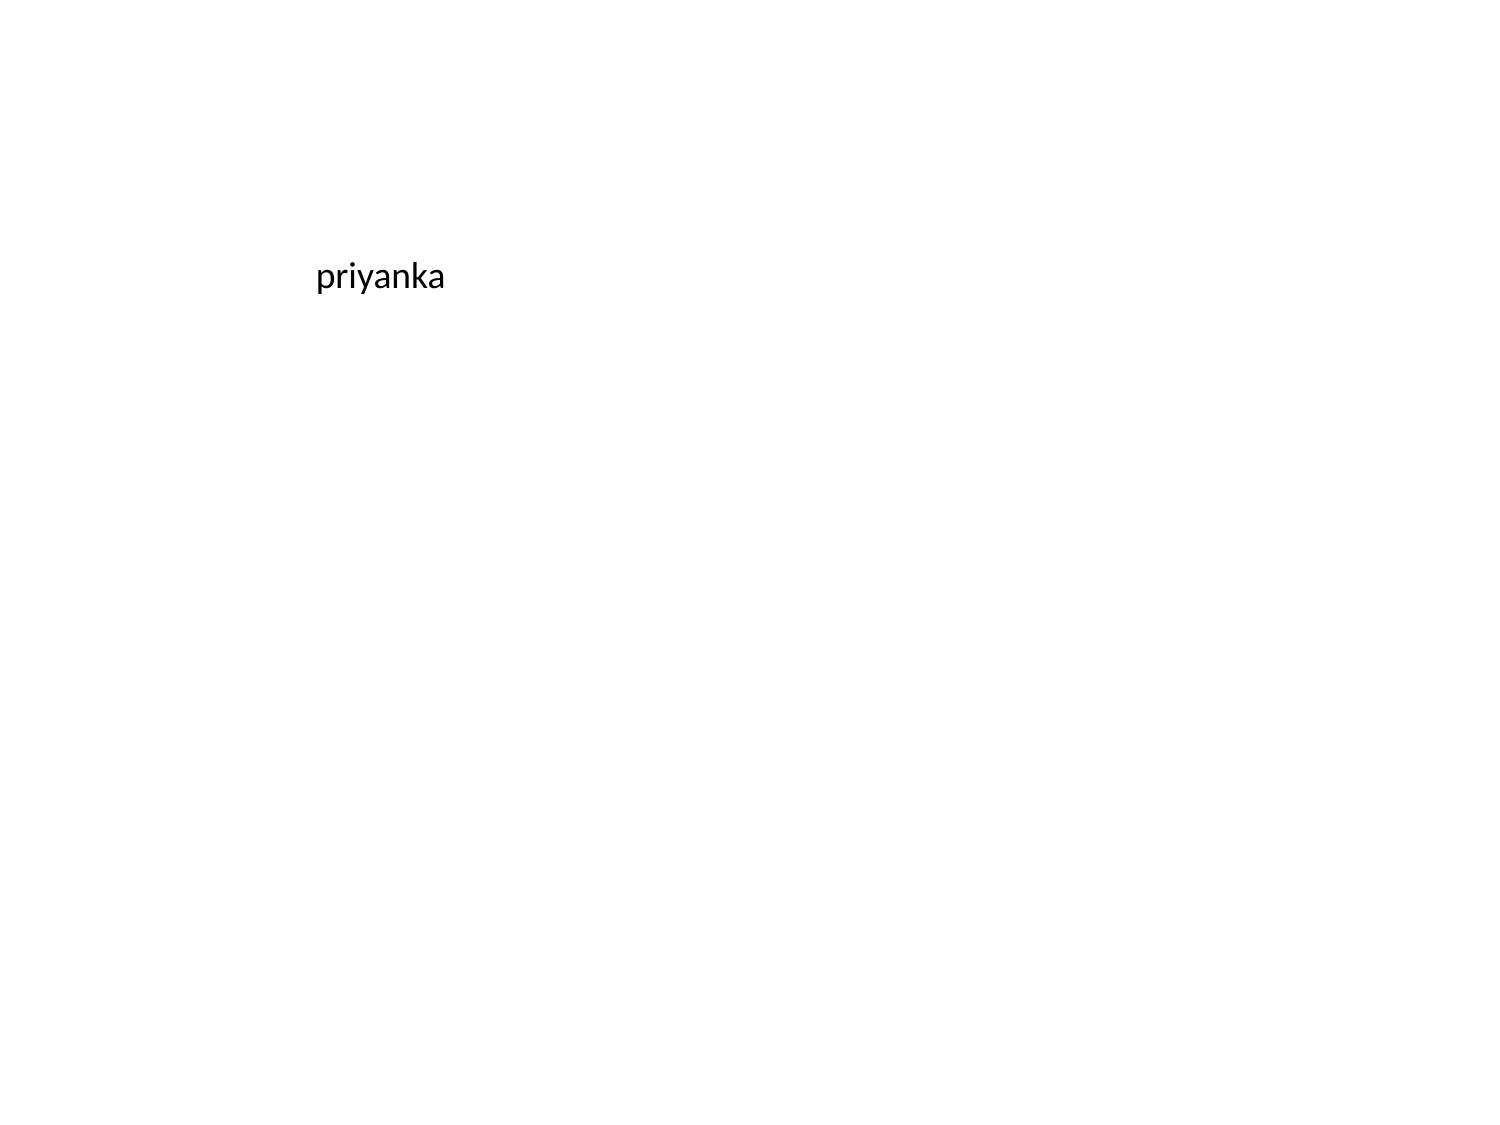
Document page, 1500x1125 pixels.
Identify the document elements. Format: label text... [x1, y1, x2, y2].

text_box priyanka [301, 243, 1164, 304]
